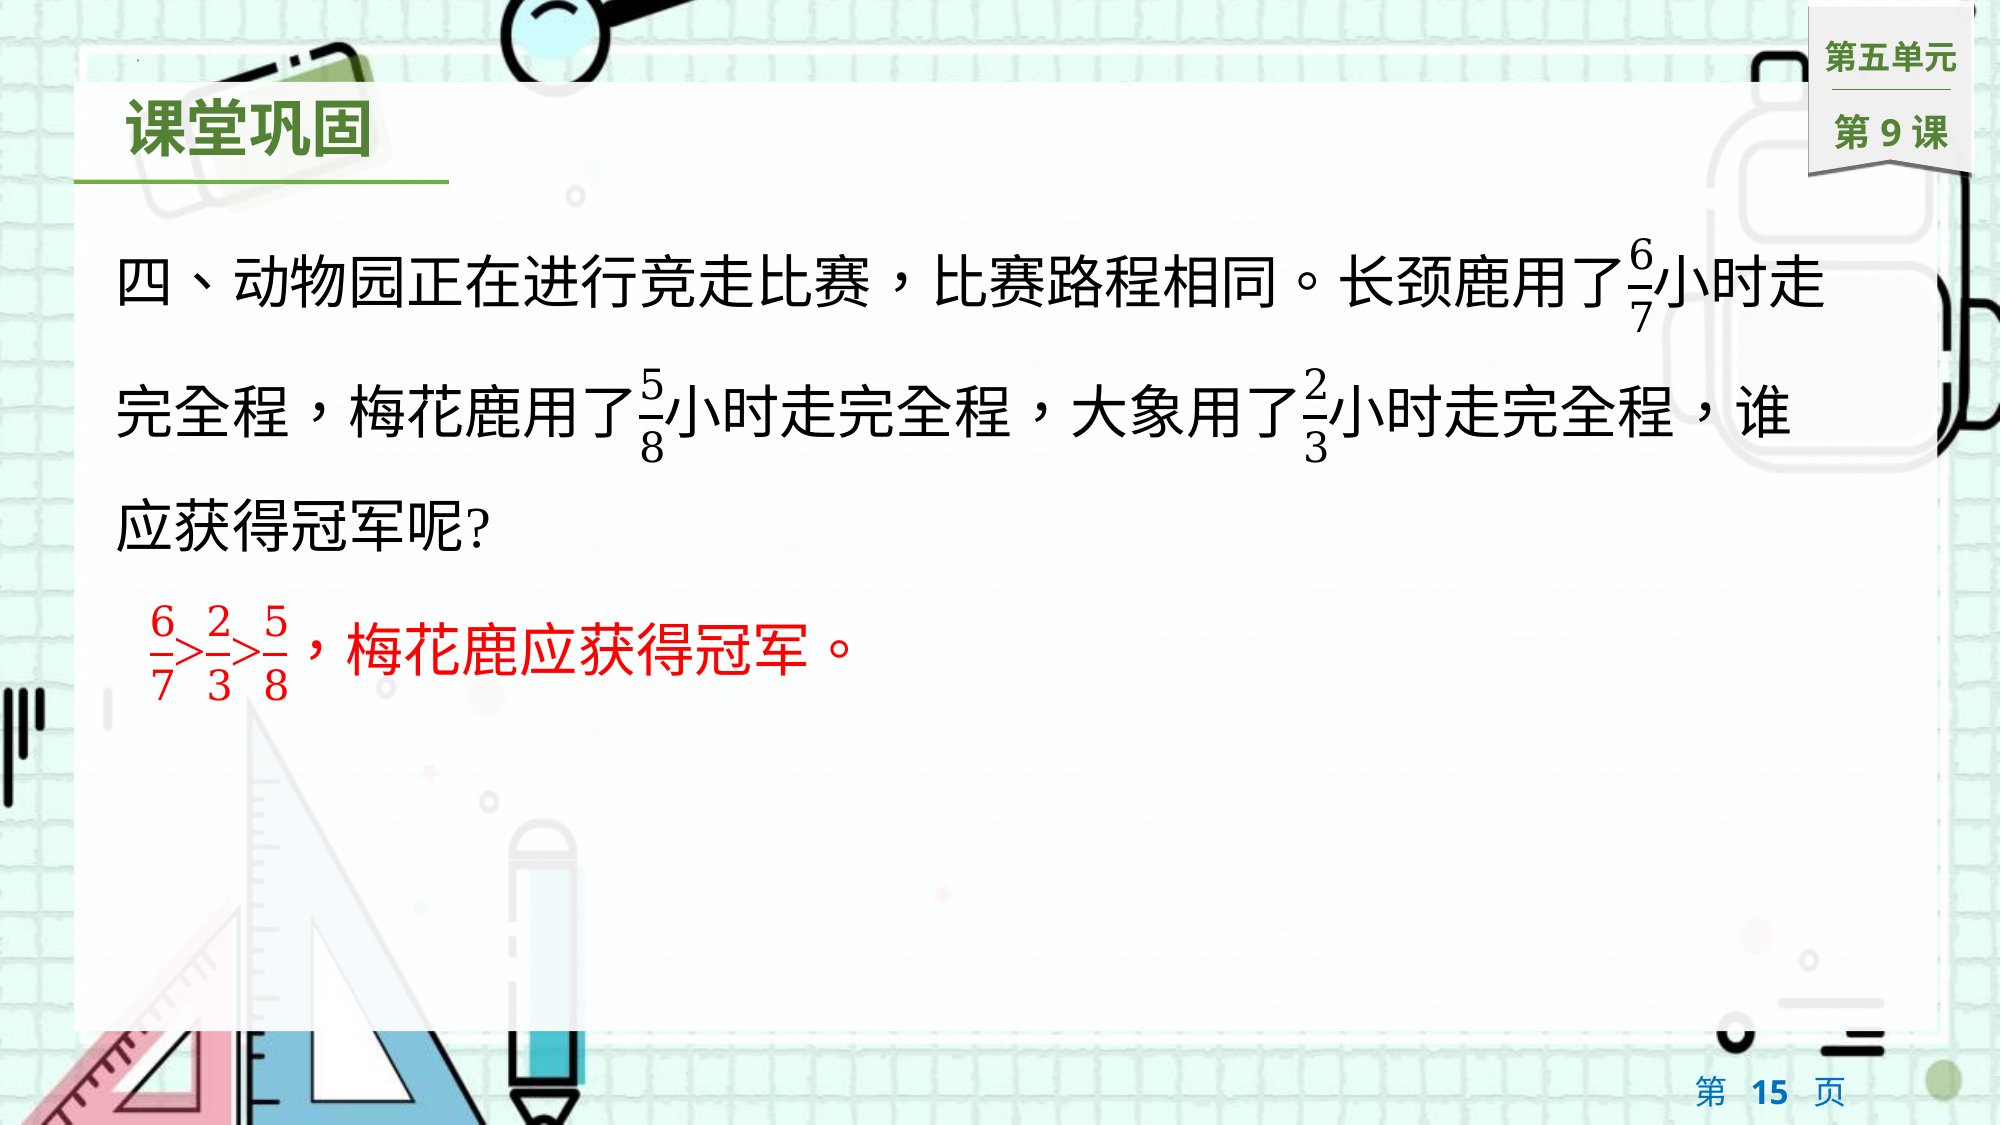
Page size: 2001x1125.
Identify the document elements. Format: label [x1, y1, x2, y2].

picture [1938, 168, 1971, 176]
text_box [115, 218, 1854, 847]
picture [0, 0, 2000, 1125]
text_box [149, 586, 1941, 955]
